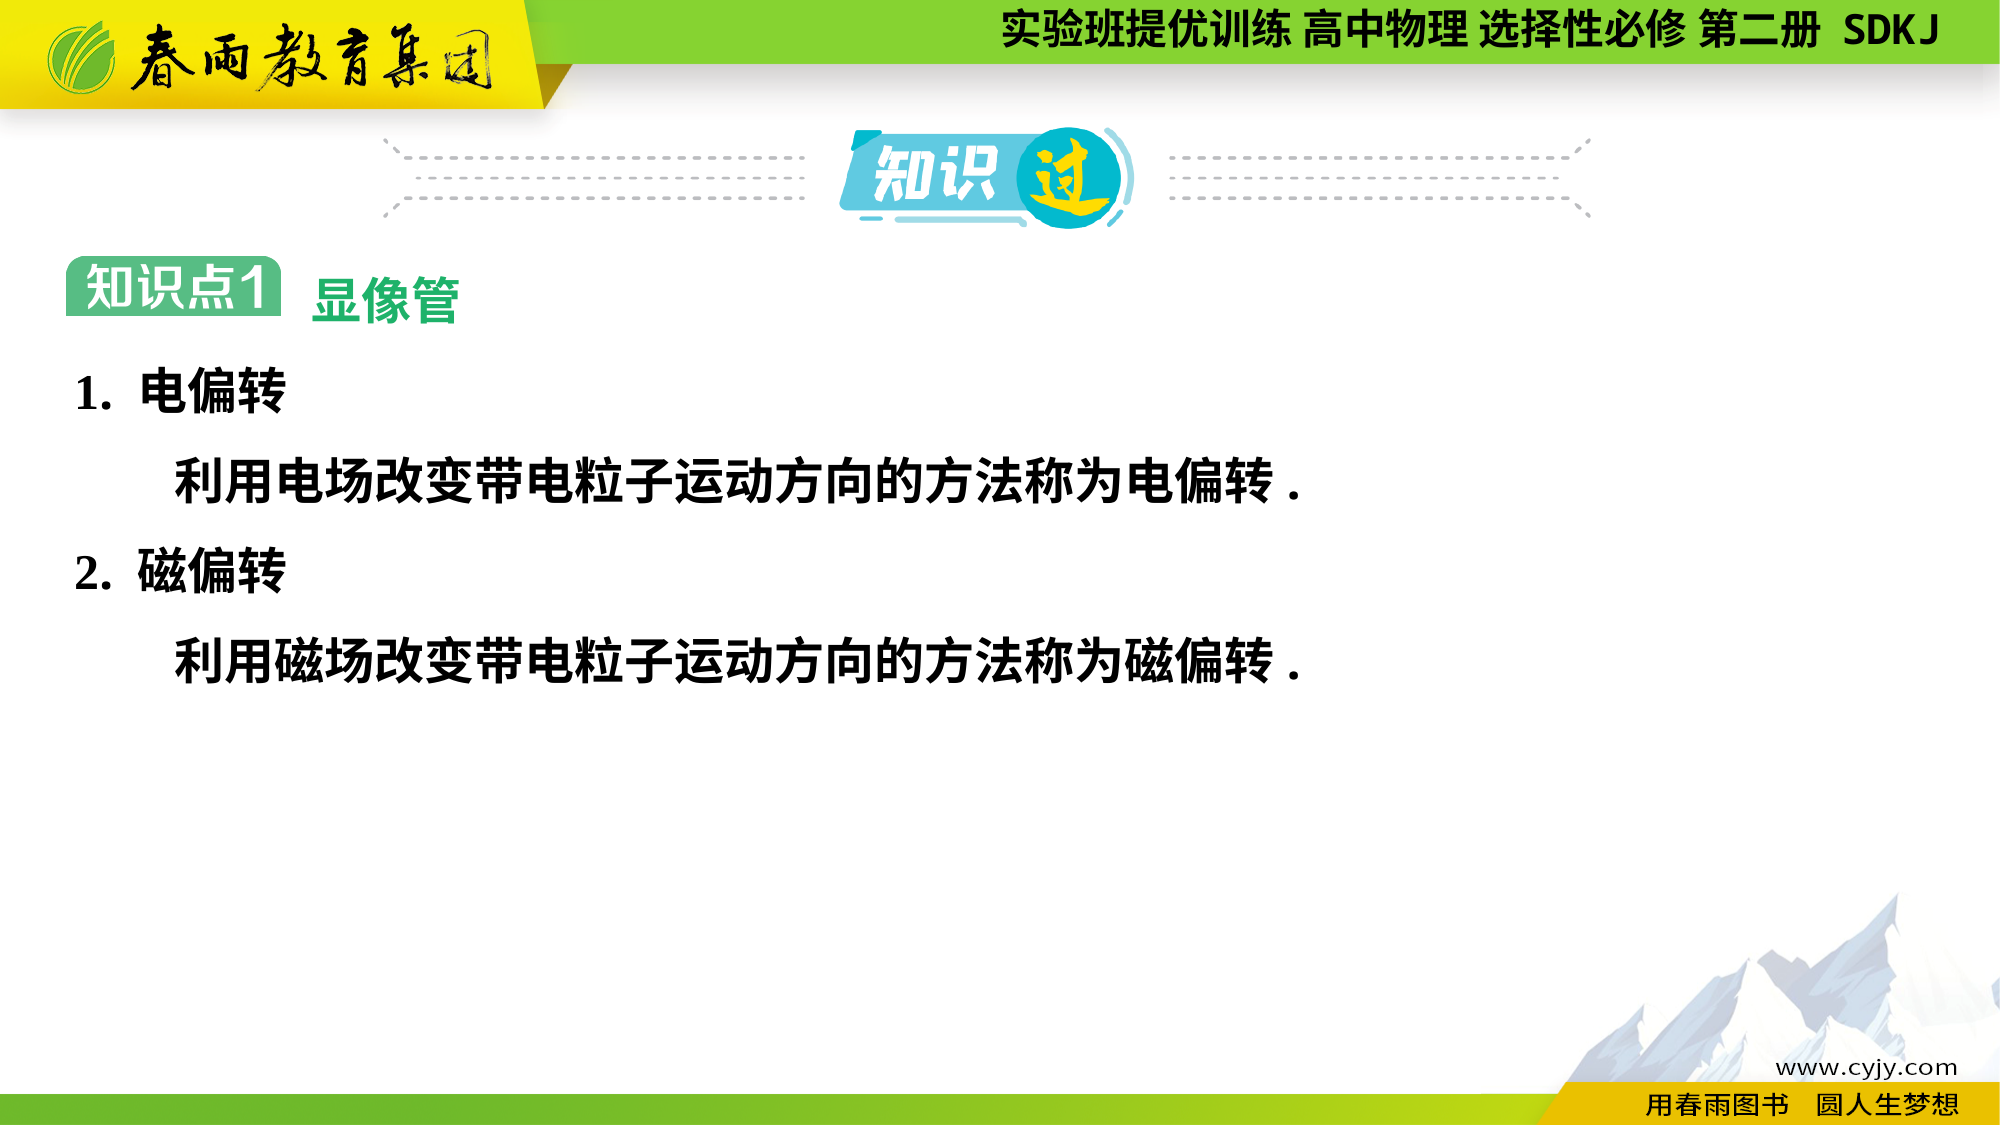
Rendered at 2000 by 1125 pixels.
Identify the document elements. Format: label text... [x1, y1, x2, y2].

picture [0, 0, 2000, 1125]
list 显像管 1. 电偏转 利用电场改变带电粒子运动方向的方法称为电偏转. 2. 磁偏转 利用磁场改变带电粒子运动方向的方法称为磁偏转. [59, 231, 1944, 690]
